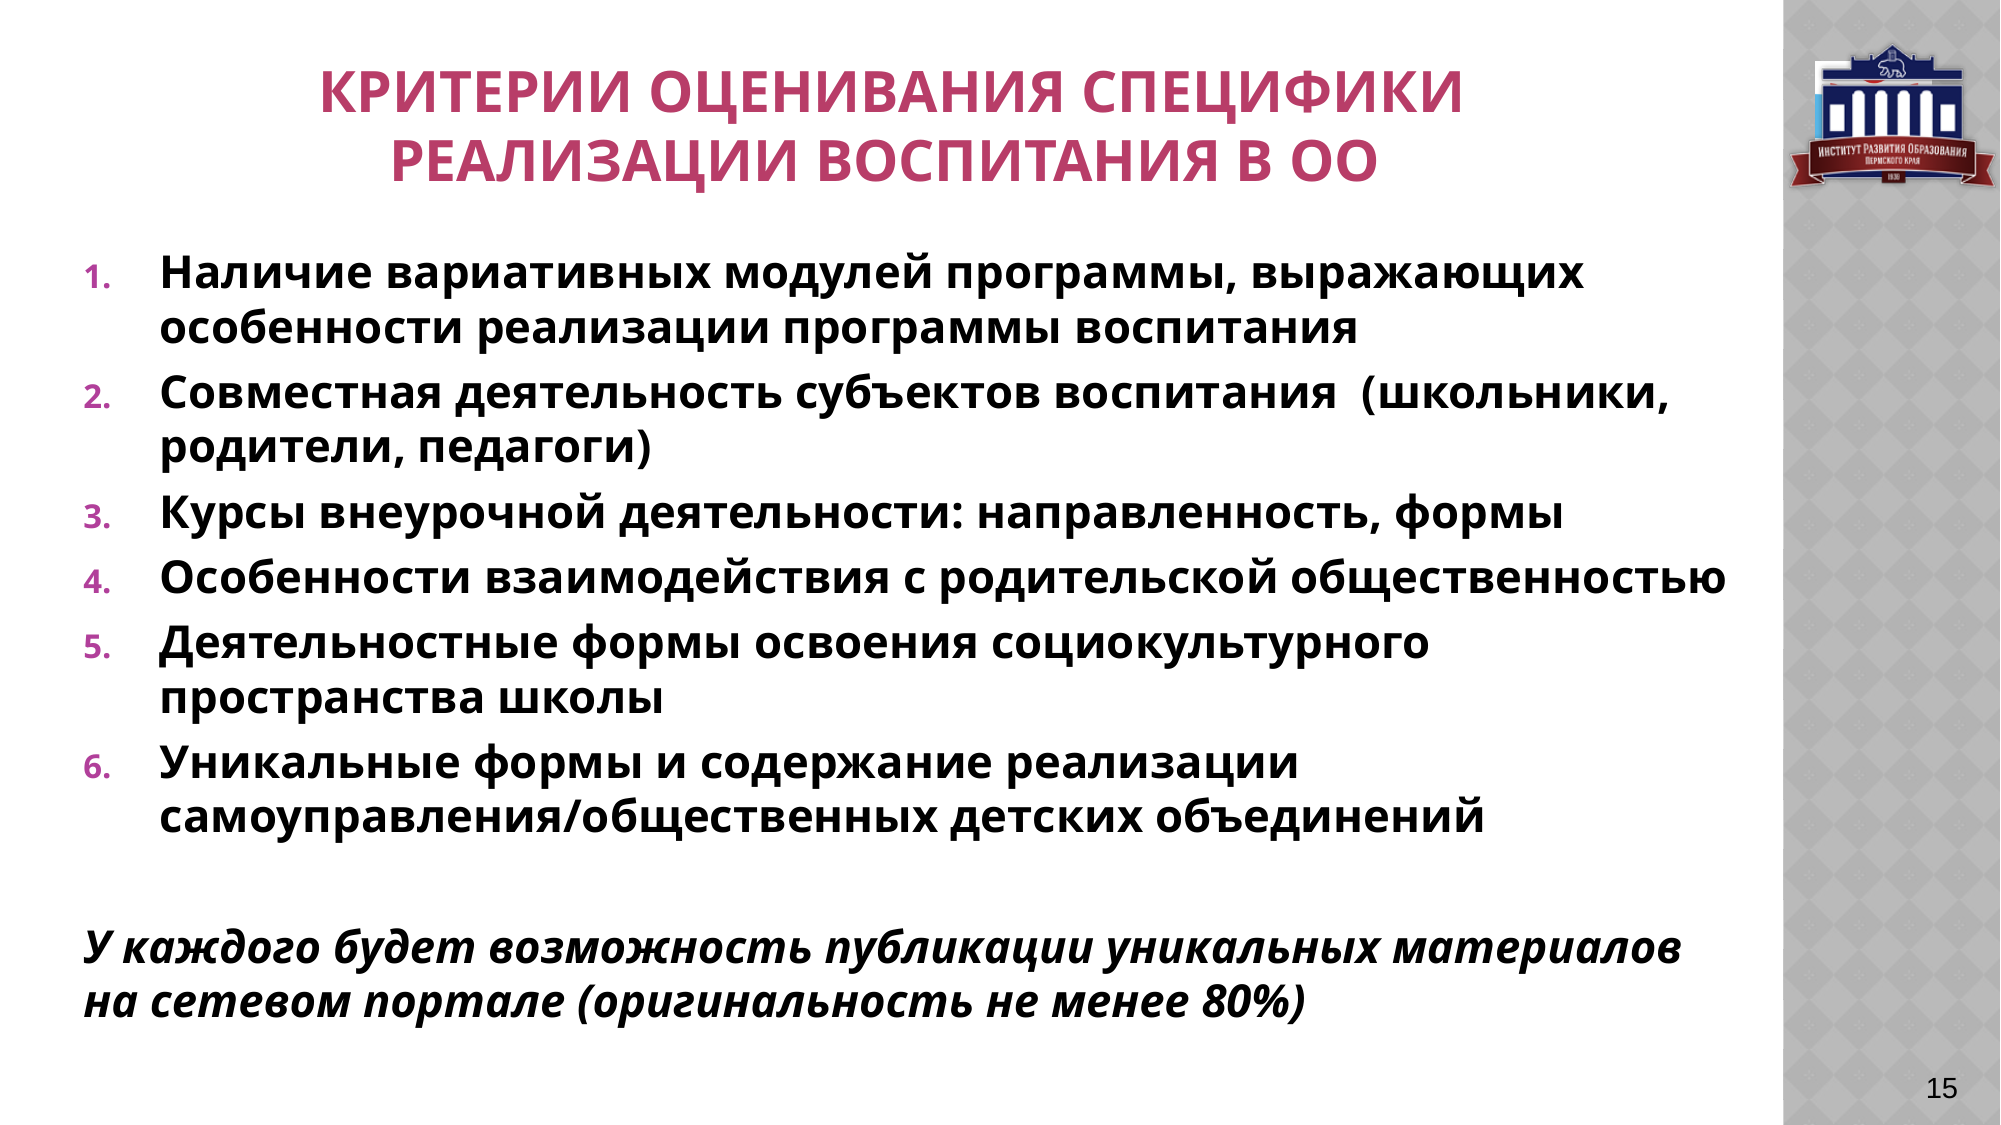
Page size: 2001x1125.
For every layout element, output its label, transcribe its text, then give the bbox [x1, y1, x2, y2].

title Критерии оценивания специфики реализации воспитания в оо [99, 52, 1684, 193]
picture [1784, 38, 2000, 194]
list Наличие вариативных модулей программы, выражающих особенности реализации программы воспитания Совместная деятельность субъектов воспитания (школьники, родители, педагоги) Курсы внеурочной деятельности: направленность, формы Особенности взаимодействия с родительской общественностью Деятельностные формы освоения социокультурного пространства школы Уникальные формы и содержание реализации самоуправления/общественных детских объединений У каждого будет возможность публикации уникальных материалов на сетевом портале (оригинальность не менее 80%) [68, 235, 1758, 1091]
